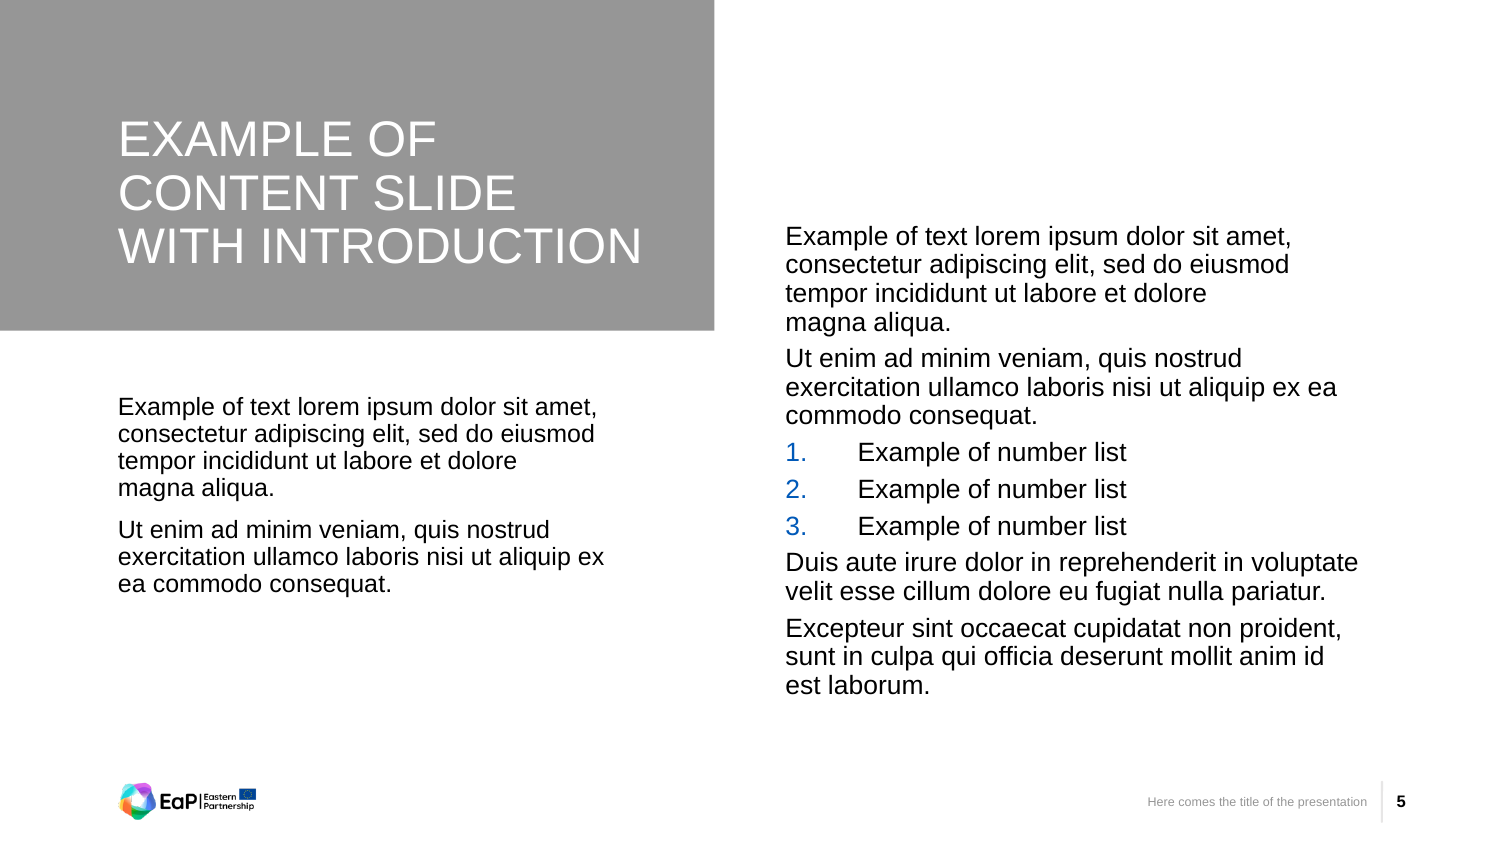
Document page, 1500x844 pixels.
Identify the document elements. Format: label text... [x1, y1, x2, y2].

list Example of text lorem ipsum dolor sit amet, consectetur adipiscing elit, sed do eiusmod tempor incididunt ut labore et dolore magna aliqua. Ut enim ad minim veniam, quis nostrud exercitation ullamco laboris nisi ut aliquip ex ea commodo consequat. [117, 386, 644, 741]
picture [101, 771, 273, 831]
list Example of text lorem ipsum dolor sit amet, consectetur adipiscing elit, sed do eiusmod tempor incididunt ut labore et dolore magna aliqua. Ut enim ad minim veniam, quis nostrud exercitation ullamco laboris nisi ut aliquip ex ea commodo consequat. Example of number list Example of number list Example of number list Duis aute irure dolor in reprehenderit in voluptate velit esse cillum dolore eu fugiat nulla pariatur. Excepteur sint occaecat cupidatat non proident, sunt in culpa qui officia deserunt mollit anim id est laborum. [785, 215, 1383, 741]
title Example of content slide with introduction [117, 61, 677, 283]
